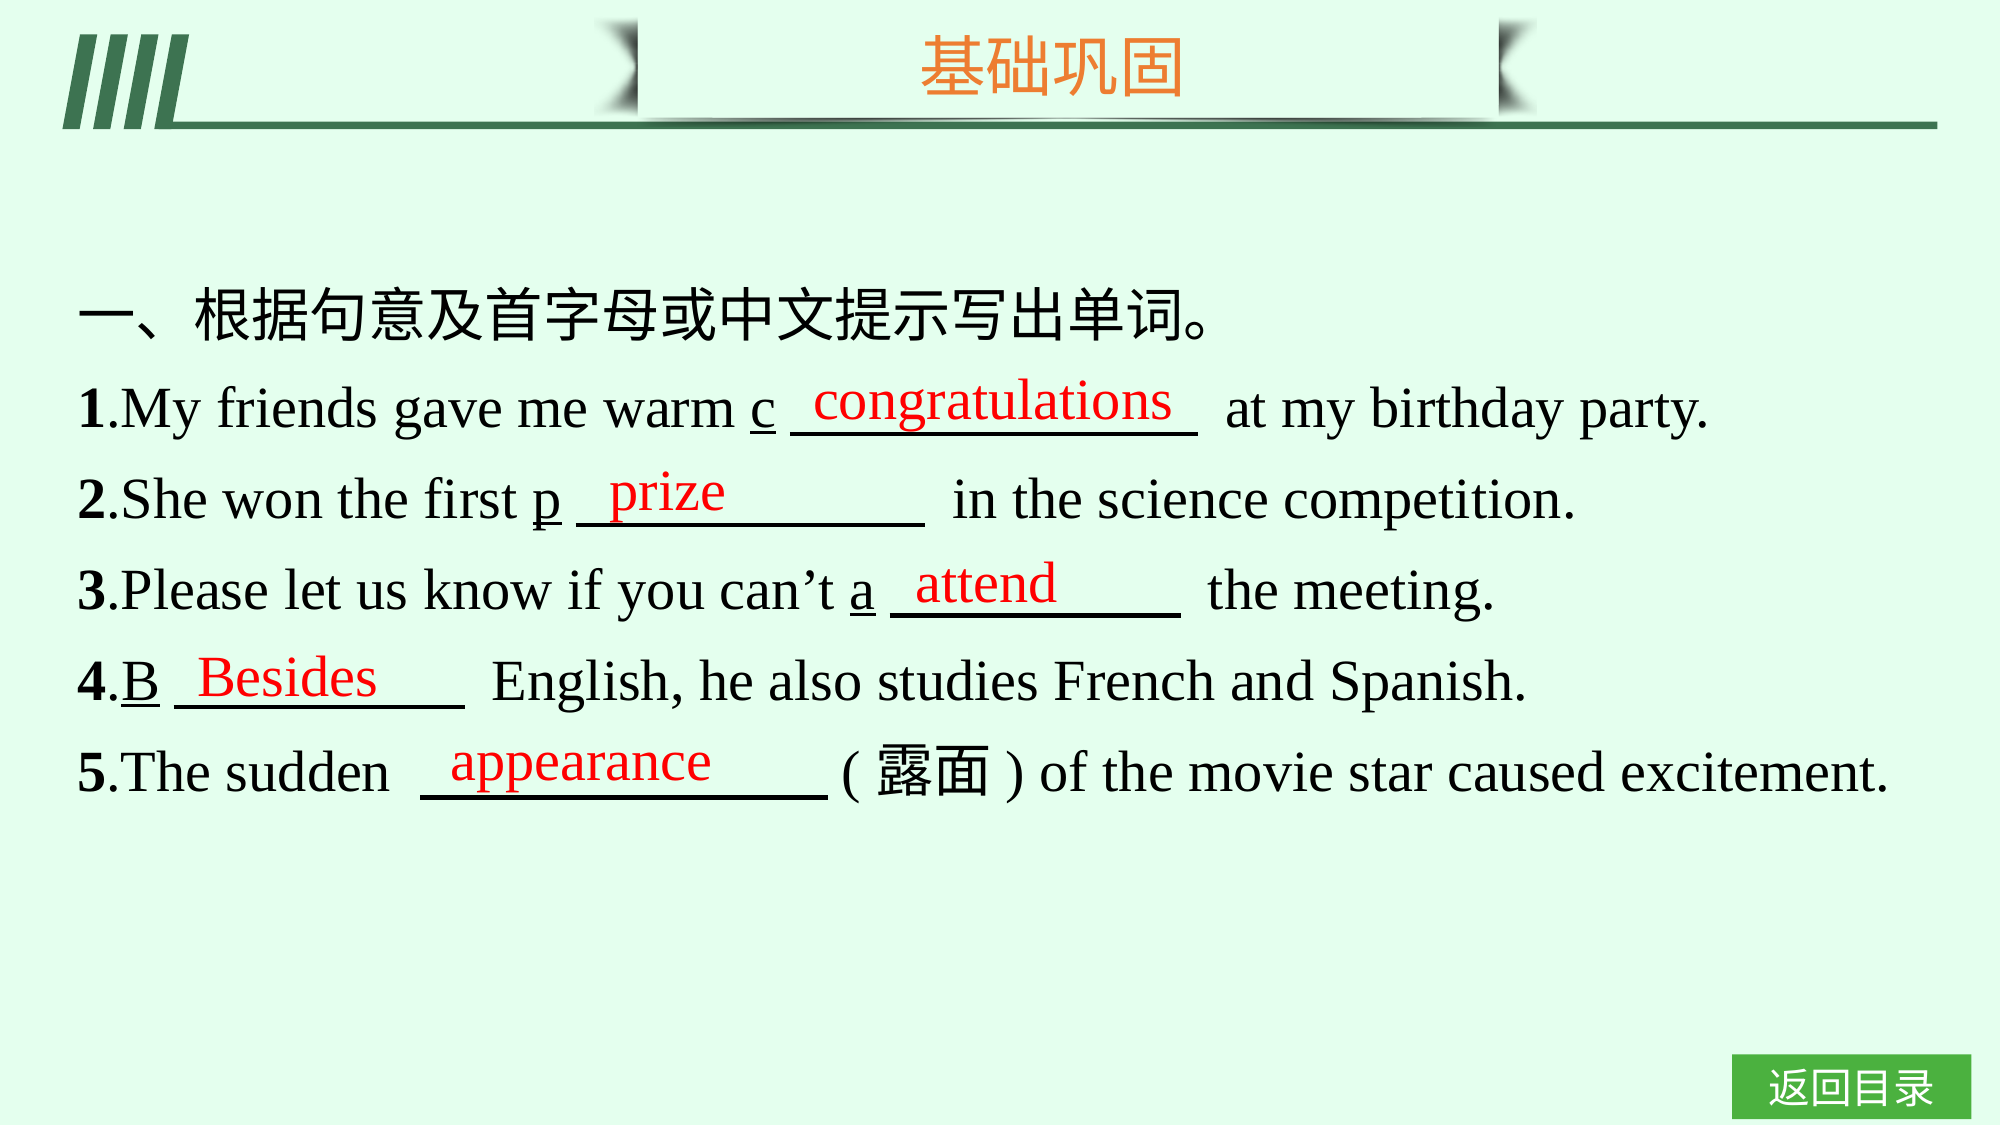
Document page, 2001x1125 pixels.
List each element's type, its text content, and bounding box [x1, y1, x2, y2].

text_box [62, 34, 1938, 130]
text_box congratulations [798, 340, 1261, 439]
text_box 一、根据句意及首字母或中文提示写出单词。 1.My friends gave me warm c at my birthday party. 2.She won the first p in the science competition. 3.Please let us know if you can’t a the meeting. 4.B English, he also studies French and Spanish. 5.The sudden (露面) of the movie star caused excitement. [62, 249, 1938, 811]
text_box appearance [435, 700, 728, 799]
text_box prize [595, 430, 742, 530]
text_box Besides [182, 616, 394, 716]
text_box attend [900, 522, 1074, 622]
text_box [594, 16, 1537, 127]
